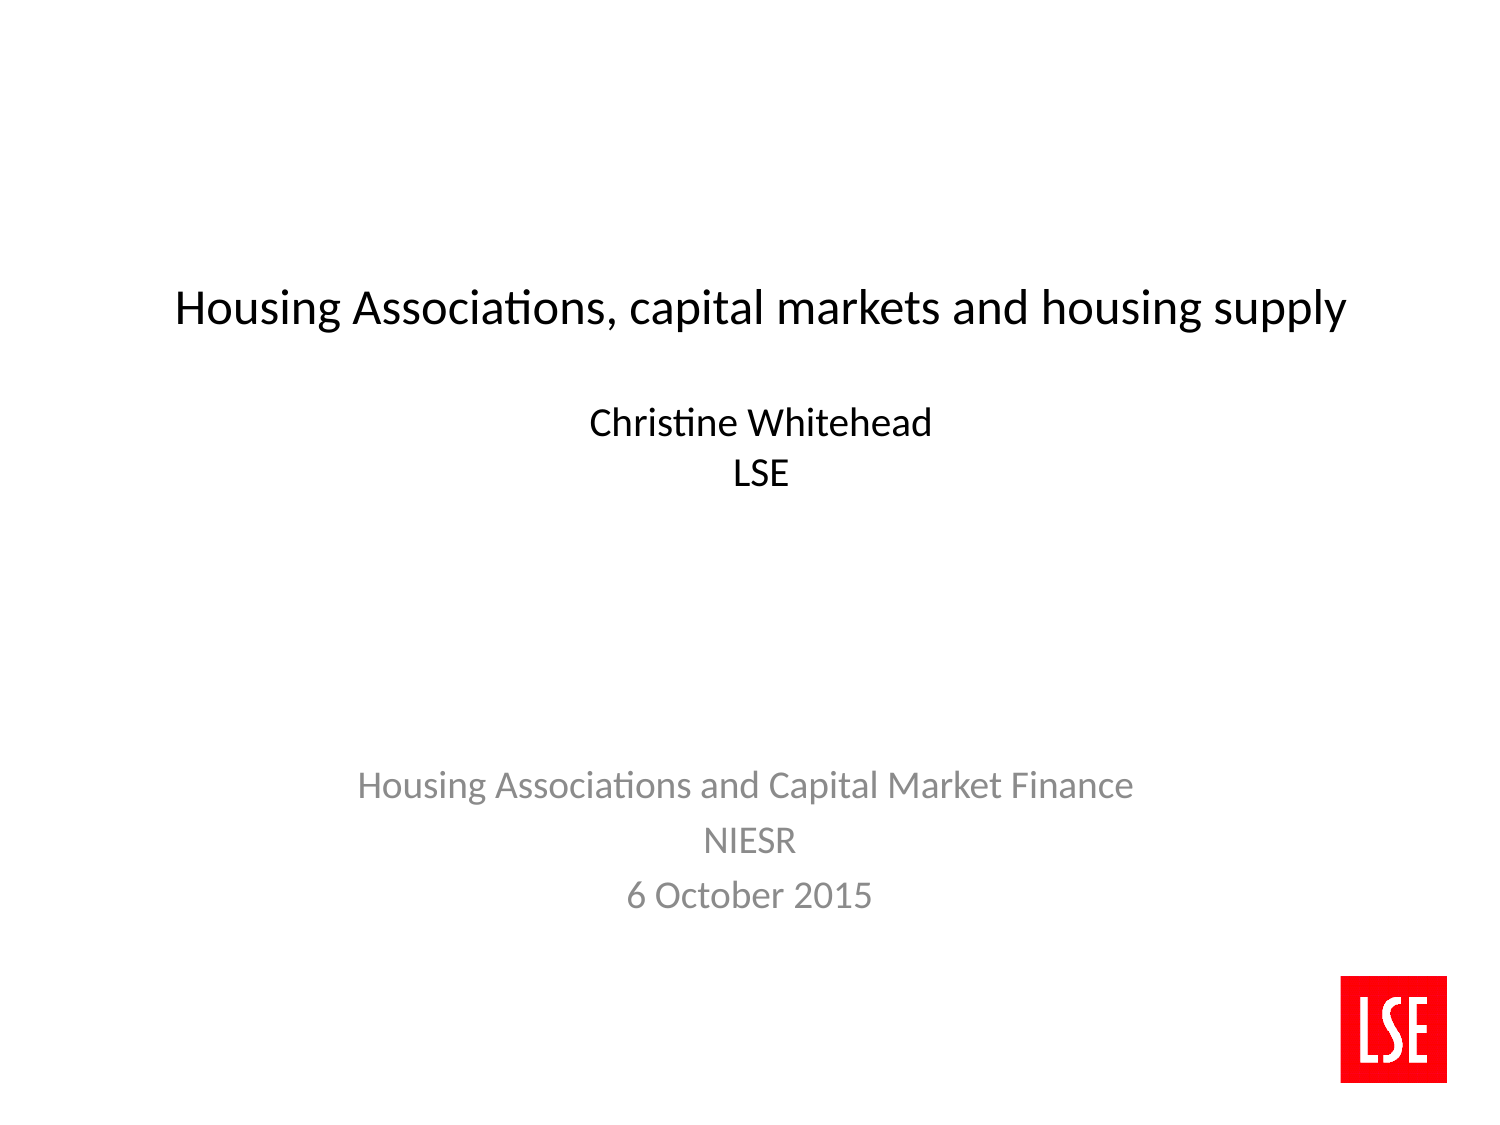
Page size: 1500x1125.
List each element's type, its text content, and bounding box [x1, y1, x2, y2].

picture [1340, 975, 1448, 1083]
title Housing Associations, capital markets and housing supply Christine Whitehead LSE [123, 267, 1399, 563]
subtitle Housing Associations and Capital Market Finance NIESR 6 October 2015 [225, 751, 1275, 925]
